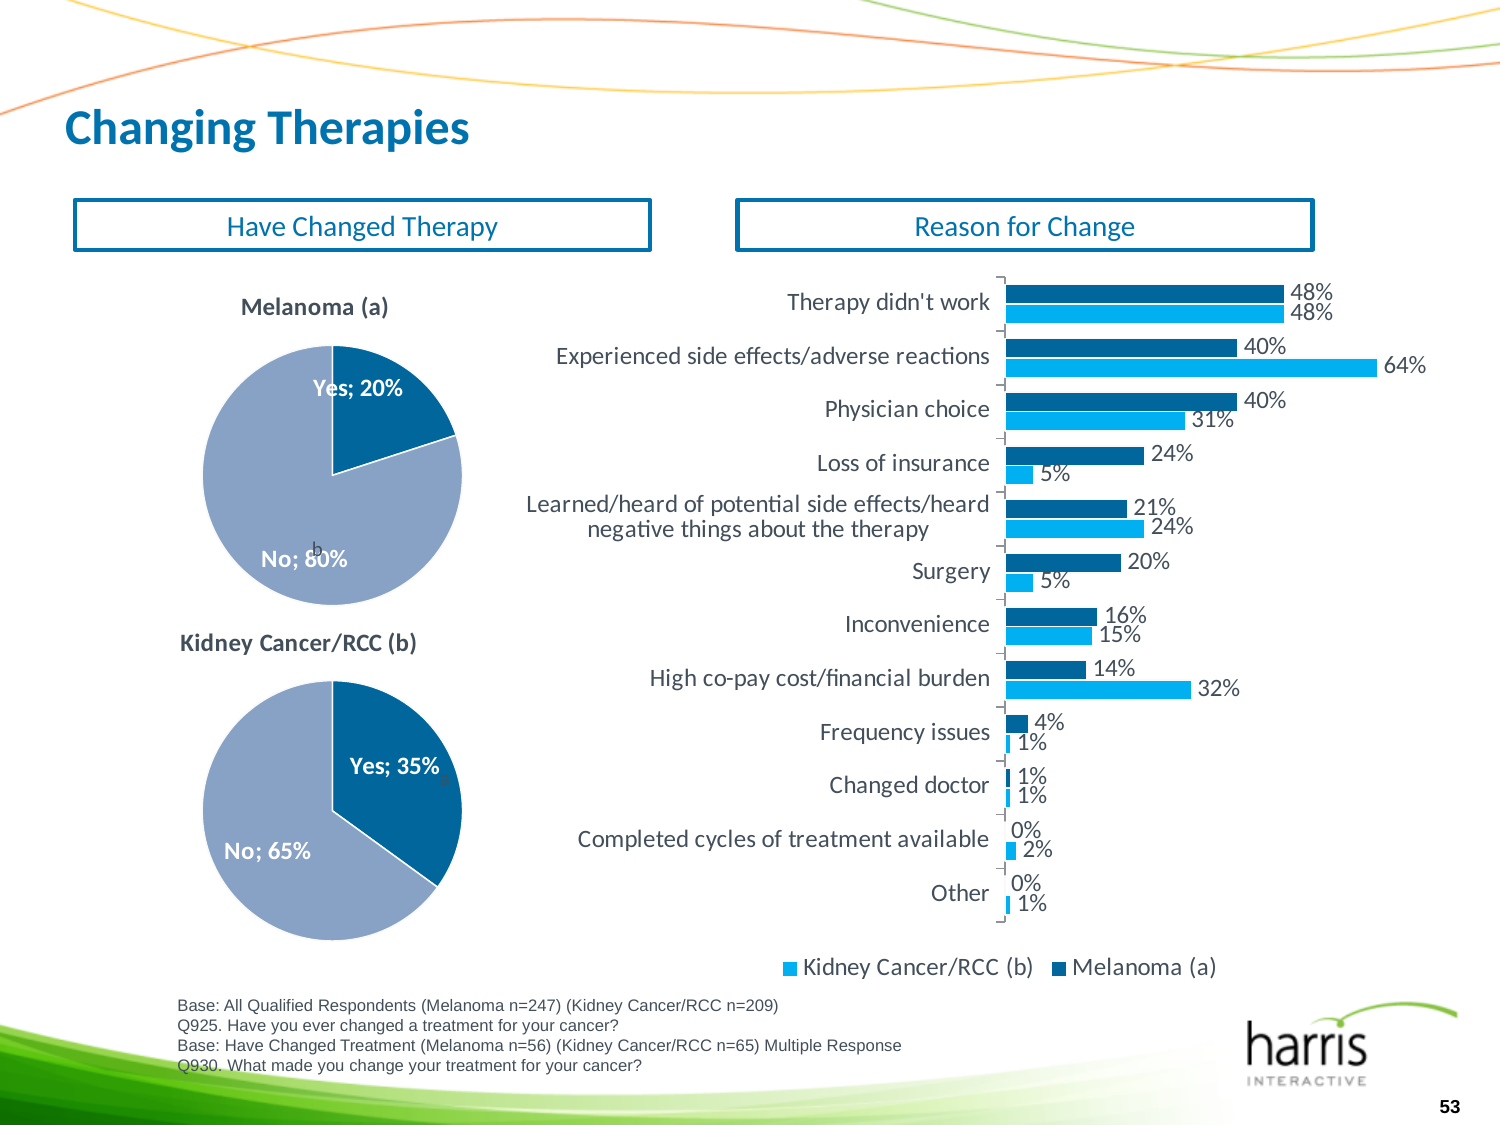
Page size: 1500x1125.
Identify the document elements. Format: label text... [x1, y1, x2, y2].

text_box Reason for Change [735, 198, 1315, 248]
chart [96, 249, 1488, 988]
text_box Have Changed Therapy [73, 198, 652, 252]
title Changing Therapies [49, 87, 1451, 176]
text_box 53 [1400, 1087, 1500, 1125]
picture [0, 0, 1500, 1125]
text_box Base: All Qualified Respondents (Melanoma n=247) (Kidney Cancer/RCC n=209) Q925. Have you ever changed a treatment for your cancer? Base: Have Changed Treatment (Melanoma n=56) (Kidney Cancer/RCC n=65) Multiple Response Q930. What made you change your treatment for your cancer? [162, 987, 1175, 1083]
